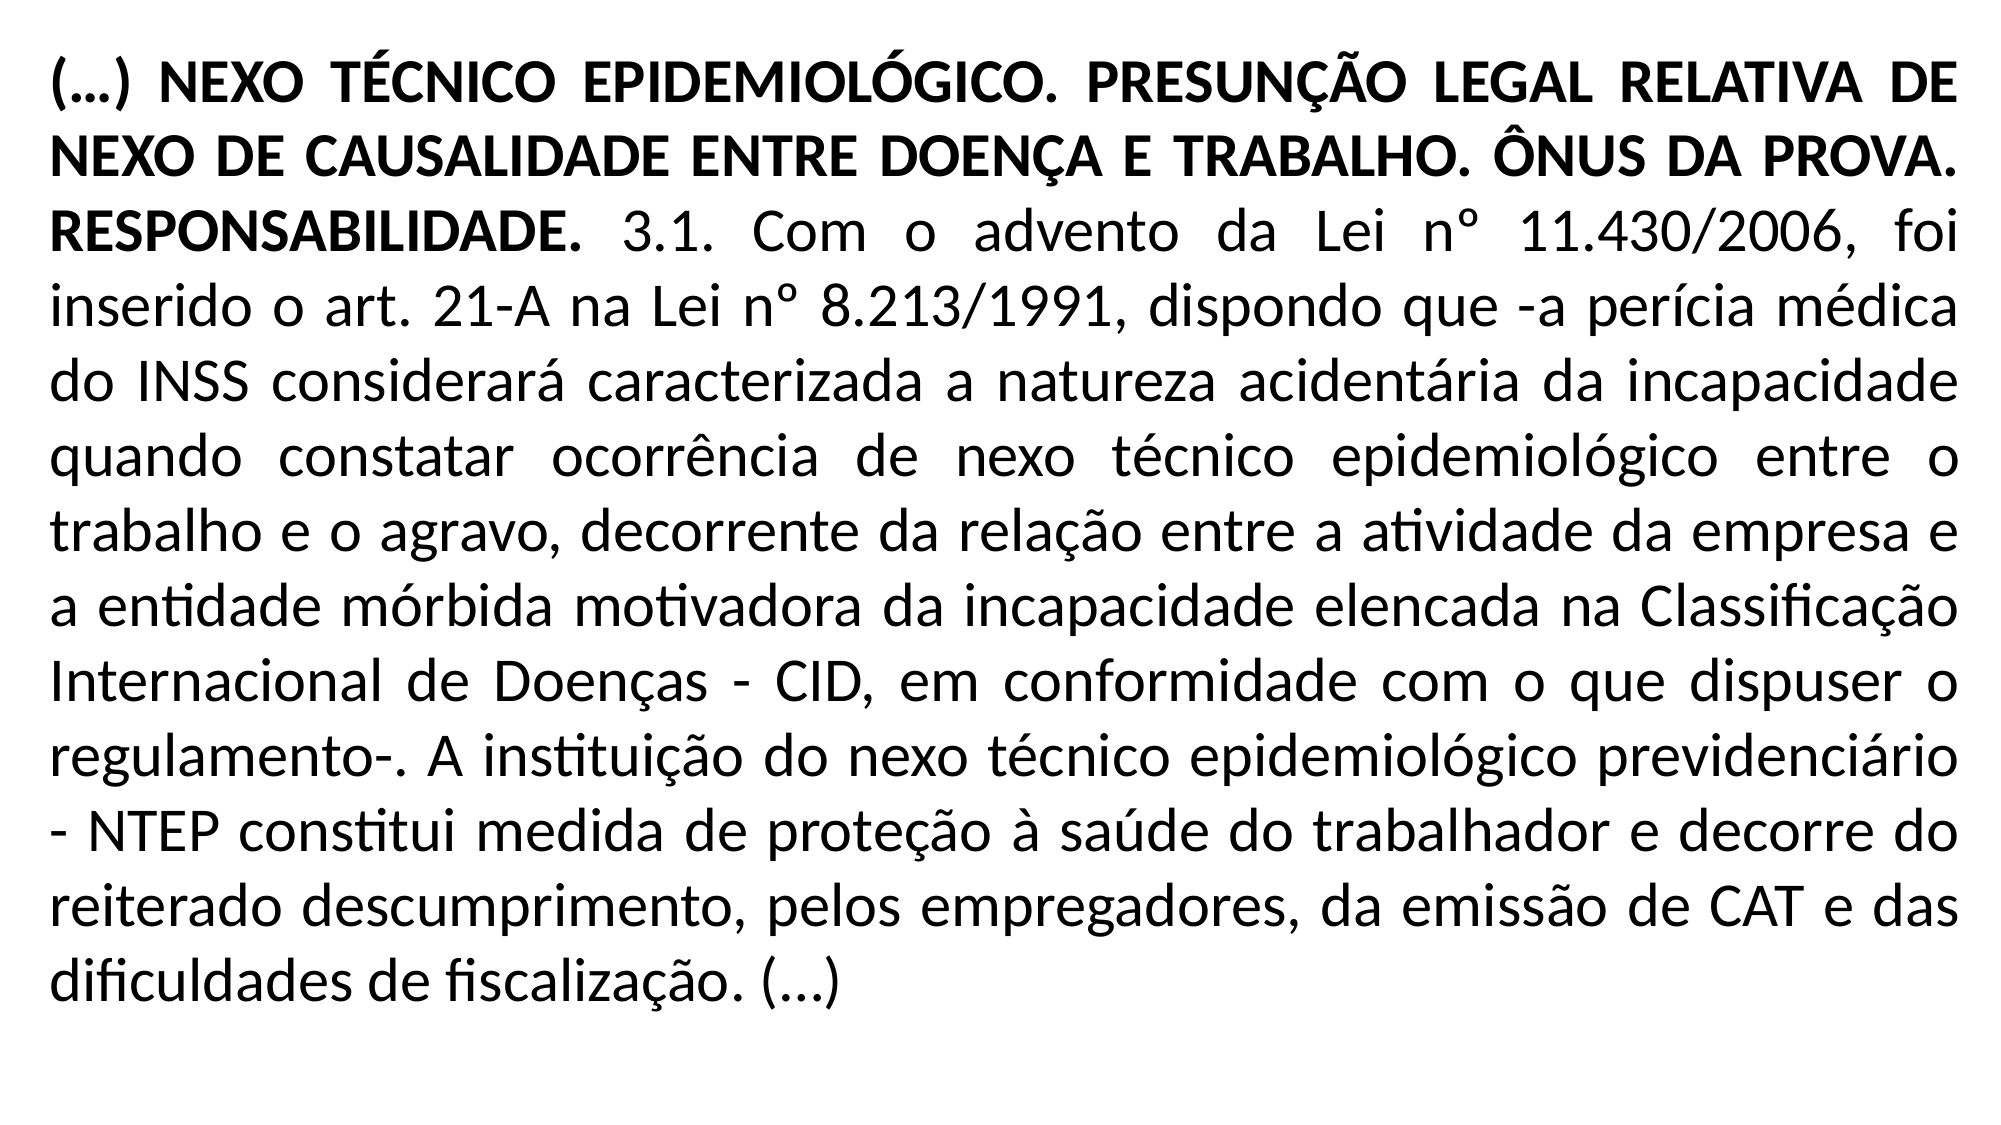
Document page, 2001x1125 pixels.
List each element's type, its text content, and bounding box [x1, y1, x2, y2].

text_box (…) NEXO TÉCNICO EPIDEMIOLÓGICO. PRESUNÇÃO LEGAL RELATIVA DE NEXO DE CAUSALIDADE ENTRE DOENÇA E TRABALHO. ÔNUS DA PROVA. RESPONSABILIDADE. 3.1. Com o advento da Lei nº 11.430/2006, foi inserido o art. 21-A na Lei nº 8.213/1991, dispondo que -a perícia médica do INSS considerará caracterizada a natureza acidentária da incapacidade quando constatar ocorrência de nexo técnico epidemiológico entre o trabalho e o agravo, decorrente da relação entre a atividade da empresa e a entidade mórbida motivadora da incapacidade elencada na Classificação Internacional de Doenças - CID, em conformidade com o que dispuser o regulamento-. A instituição do nexo técnico epidemiológico previdenciário - NTEP constitui medida de proteção à saúde do trabalhador e decorre do reiterado descumprimento, pelos empregadores, da emissão de CAT e das dificuldades de fiscalização. (…) [34, 32, 1977, 1087]
